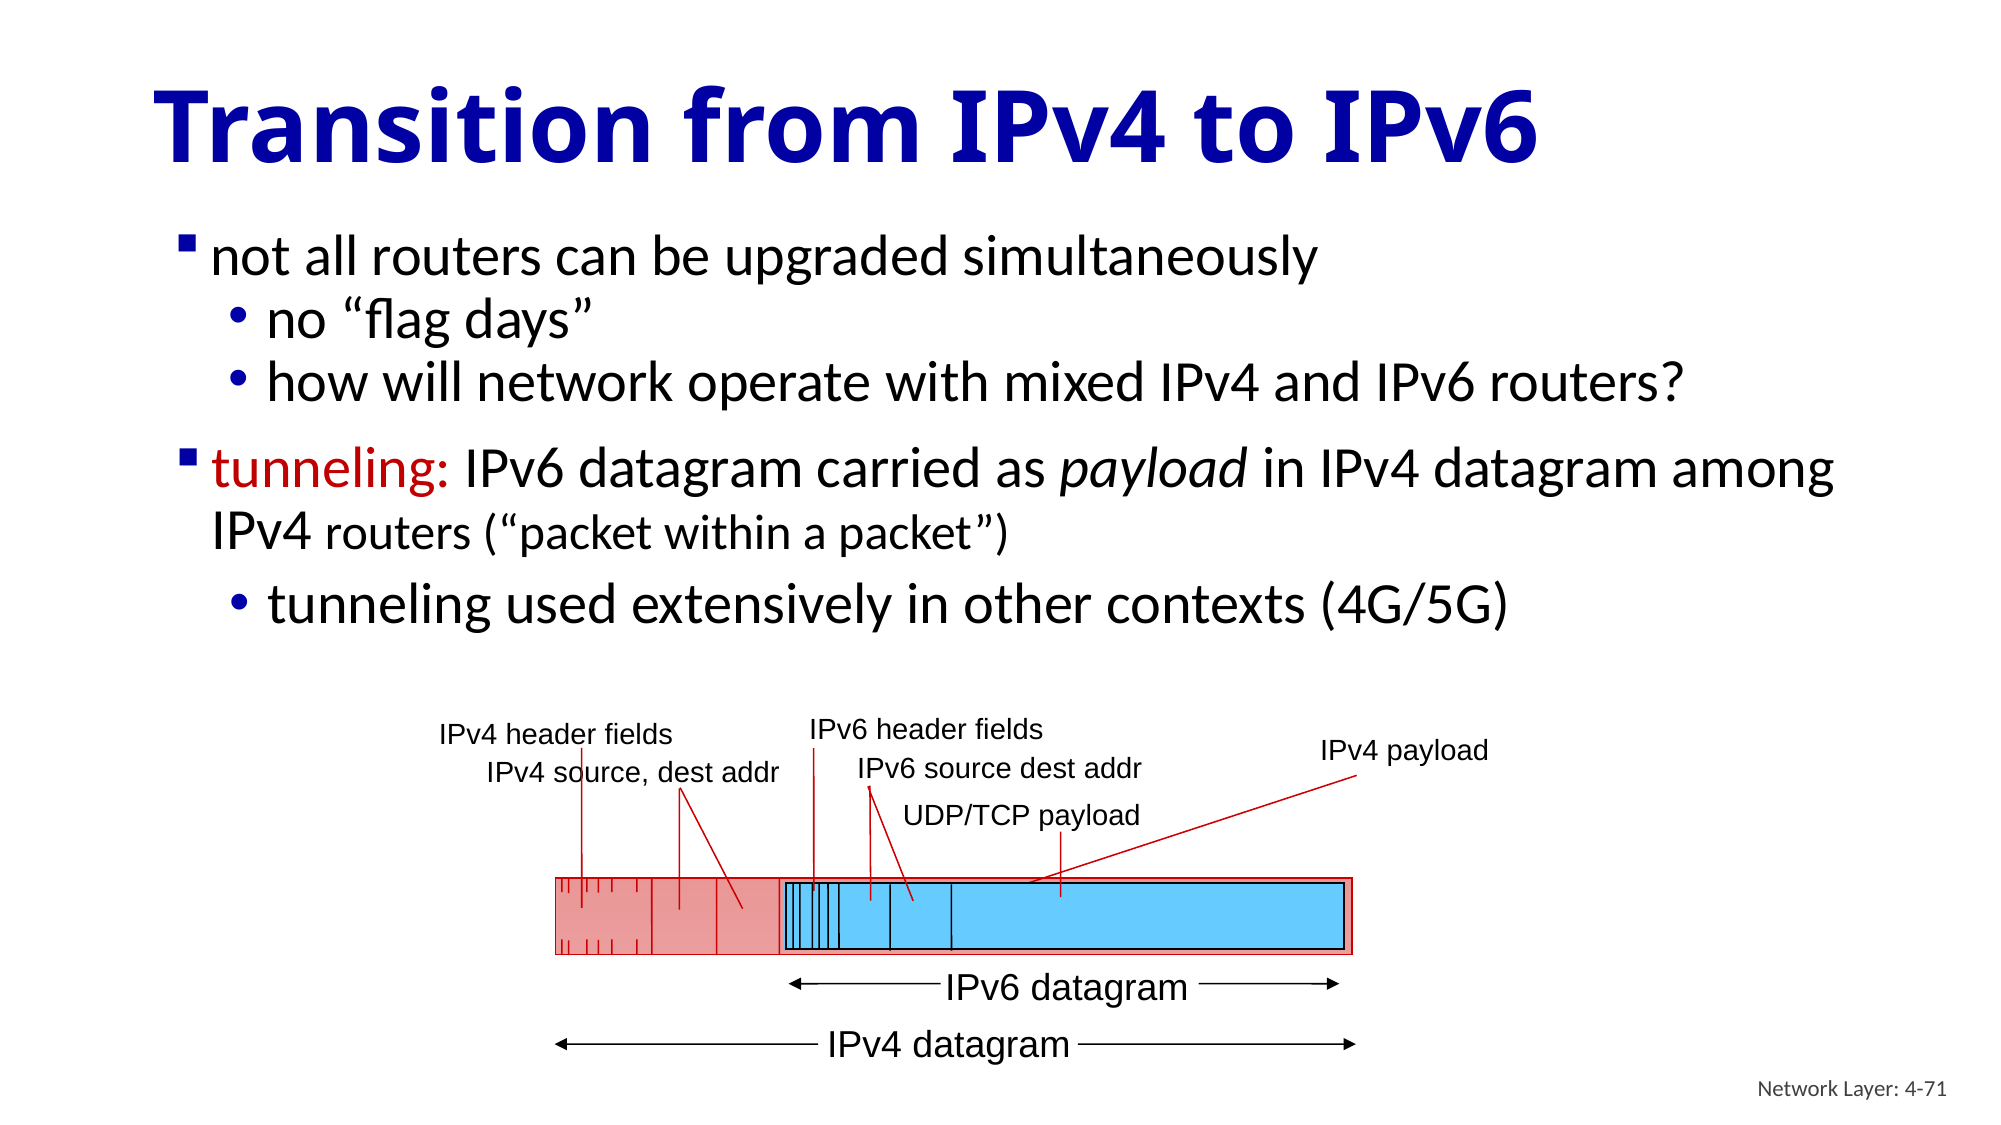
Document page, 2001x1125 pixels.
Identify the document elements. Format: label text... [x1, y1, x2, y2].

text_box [424, 707, 1513, 1074]
list not all routers can be upgraded simultaneously no “flag days” how will network operate with mixed IPv4 and IPv6 routers? [137, 226, 1863, 422]
title Transition from IPv4 to IPv6 [137, 56, 1863, 204]
text_box tunneling: IPv6 datagram carried as payload in IPv4 datagram among IPv4 routers (“packet within a packet”) tunneling used extensively in other contexts (4G/5G) [138, 429, 1864, 659]
slide_number Network Layer: 4-71 [1512, 1056, 1963, 1117]
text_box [786, 708, 1345, 951]
